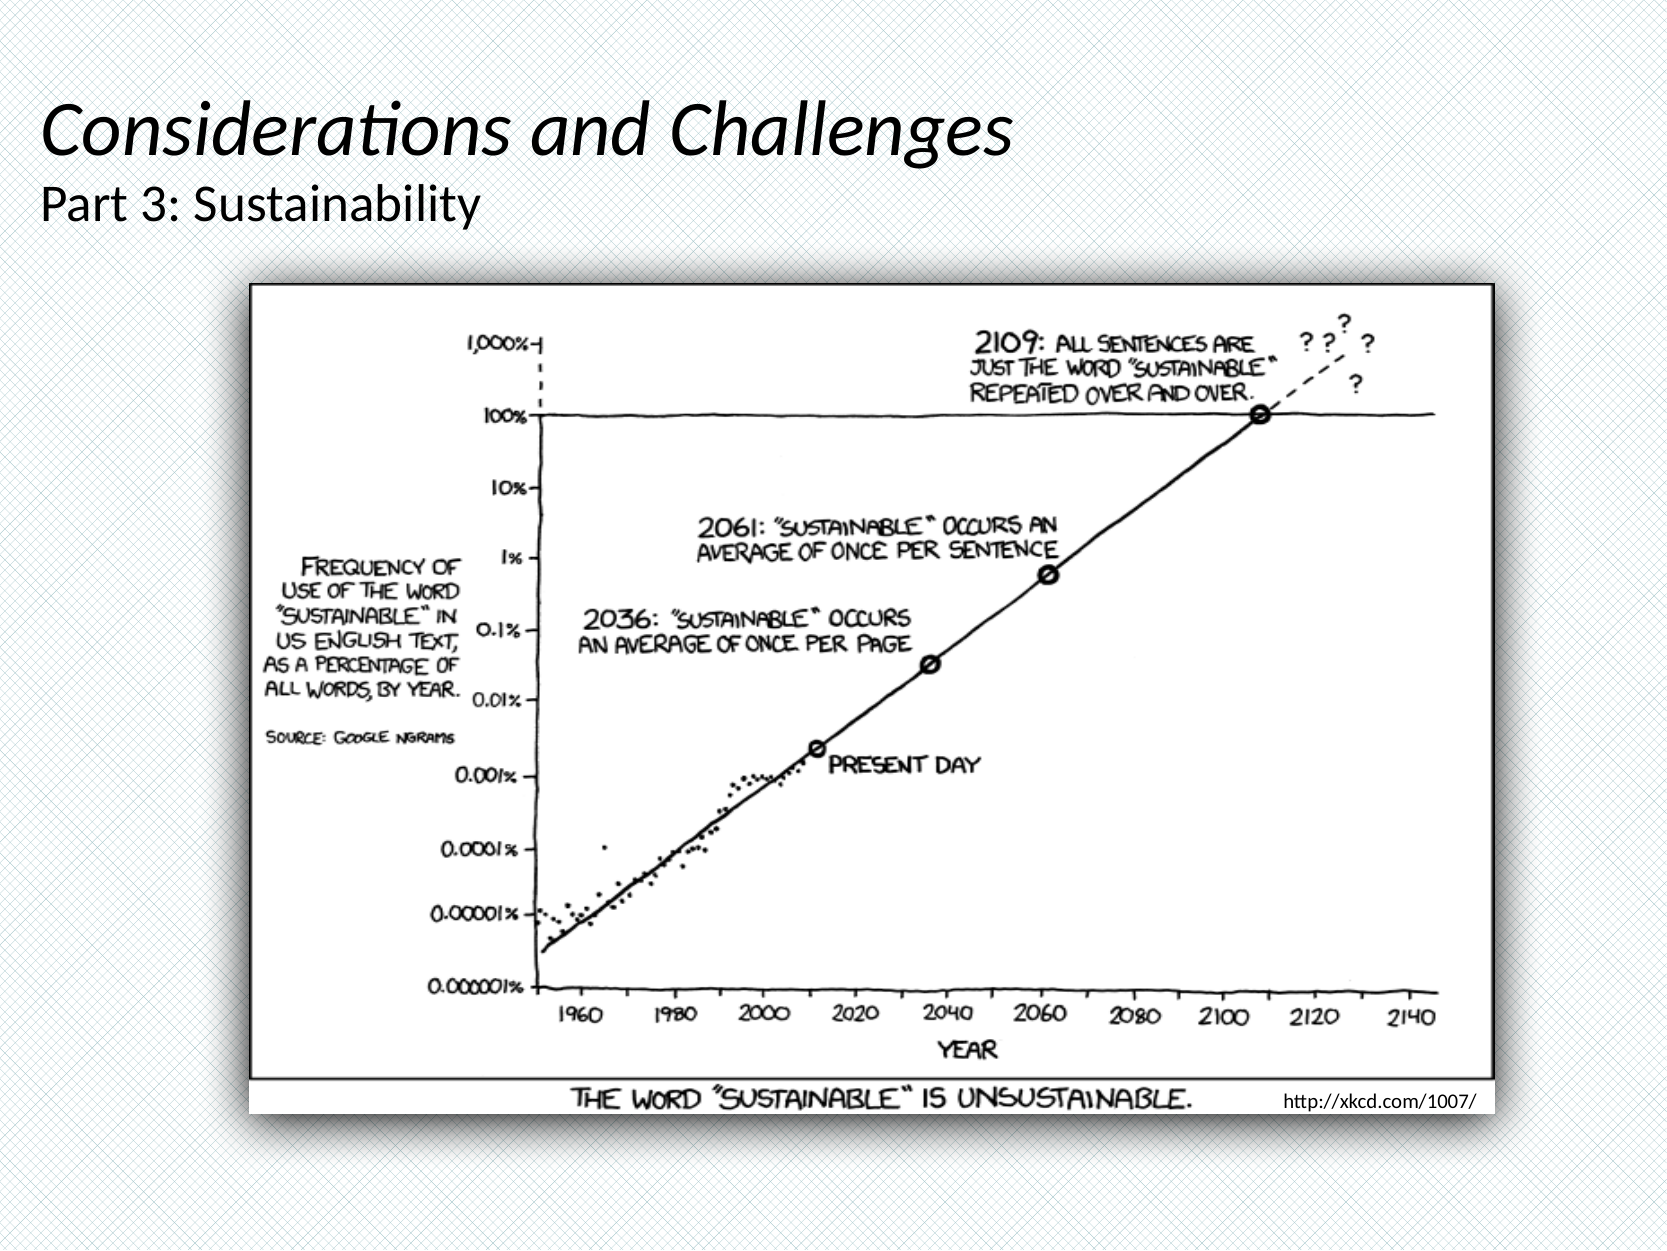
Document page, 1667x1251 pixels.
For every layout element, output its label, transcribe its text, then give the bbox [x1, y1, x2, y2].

title Considerations and Challenges Part 3: Sustainability [40, 83, 1627, 235]
picture [249, 283, 1496, 1115]
